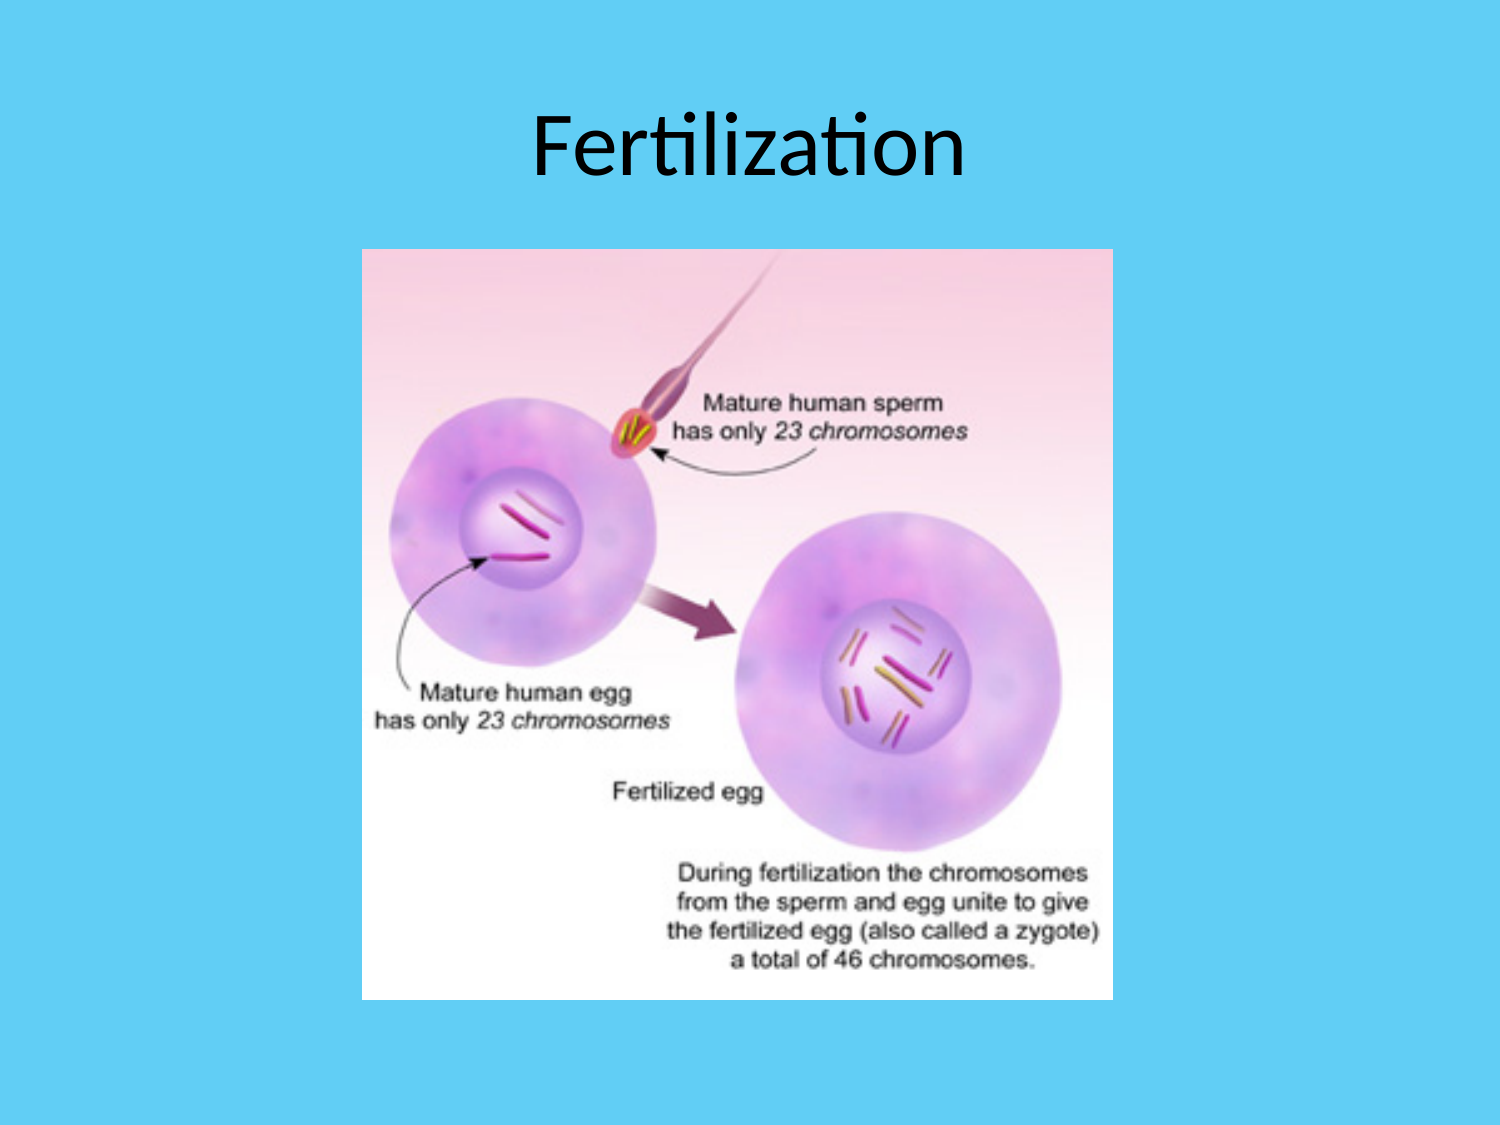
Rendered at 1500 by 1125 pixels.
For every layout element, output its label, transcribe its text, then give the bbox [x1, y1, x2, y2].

picture [362, 249, 1113, 1001]
title Fertilization [75, 45, 1425, 233]
